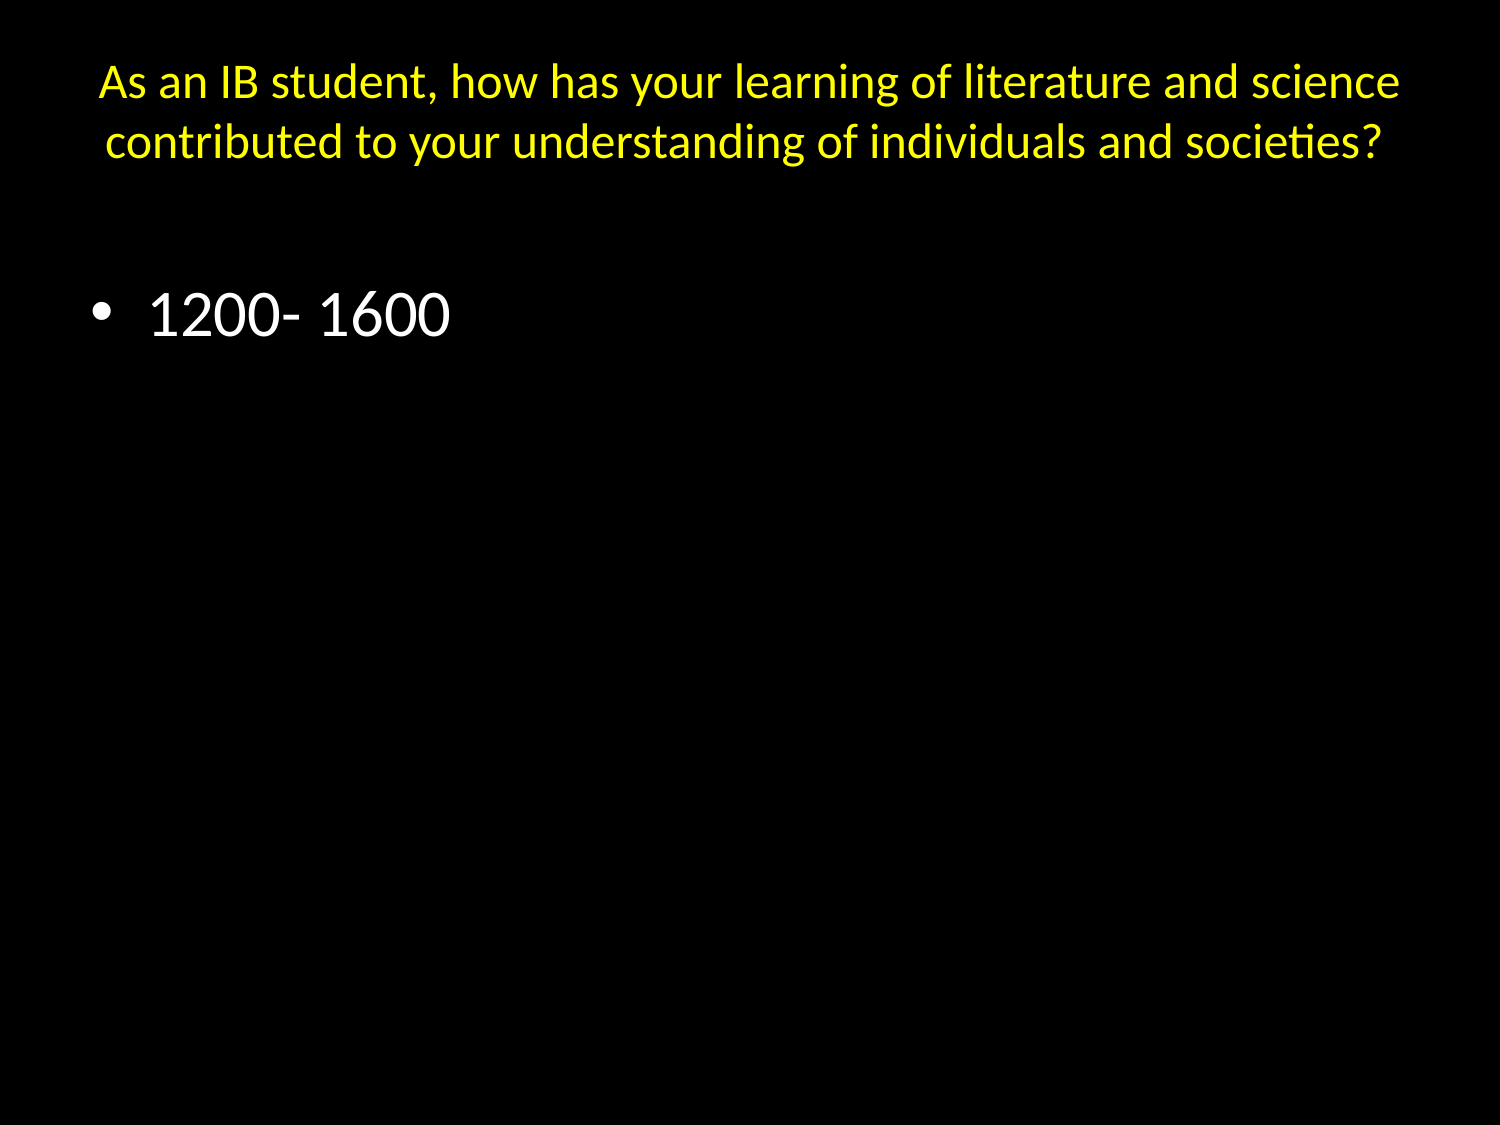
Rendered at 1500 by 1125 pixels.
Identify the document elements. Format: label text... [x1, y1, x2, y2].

title As an IB student, how has your learning of literature and science contributed to your understanding of individuals and societies? [75, 45, 1425, 233]
list 1200- 1600 [75, 262, 1425, 1005]
